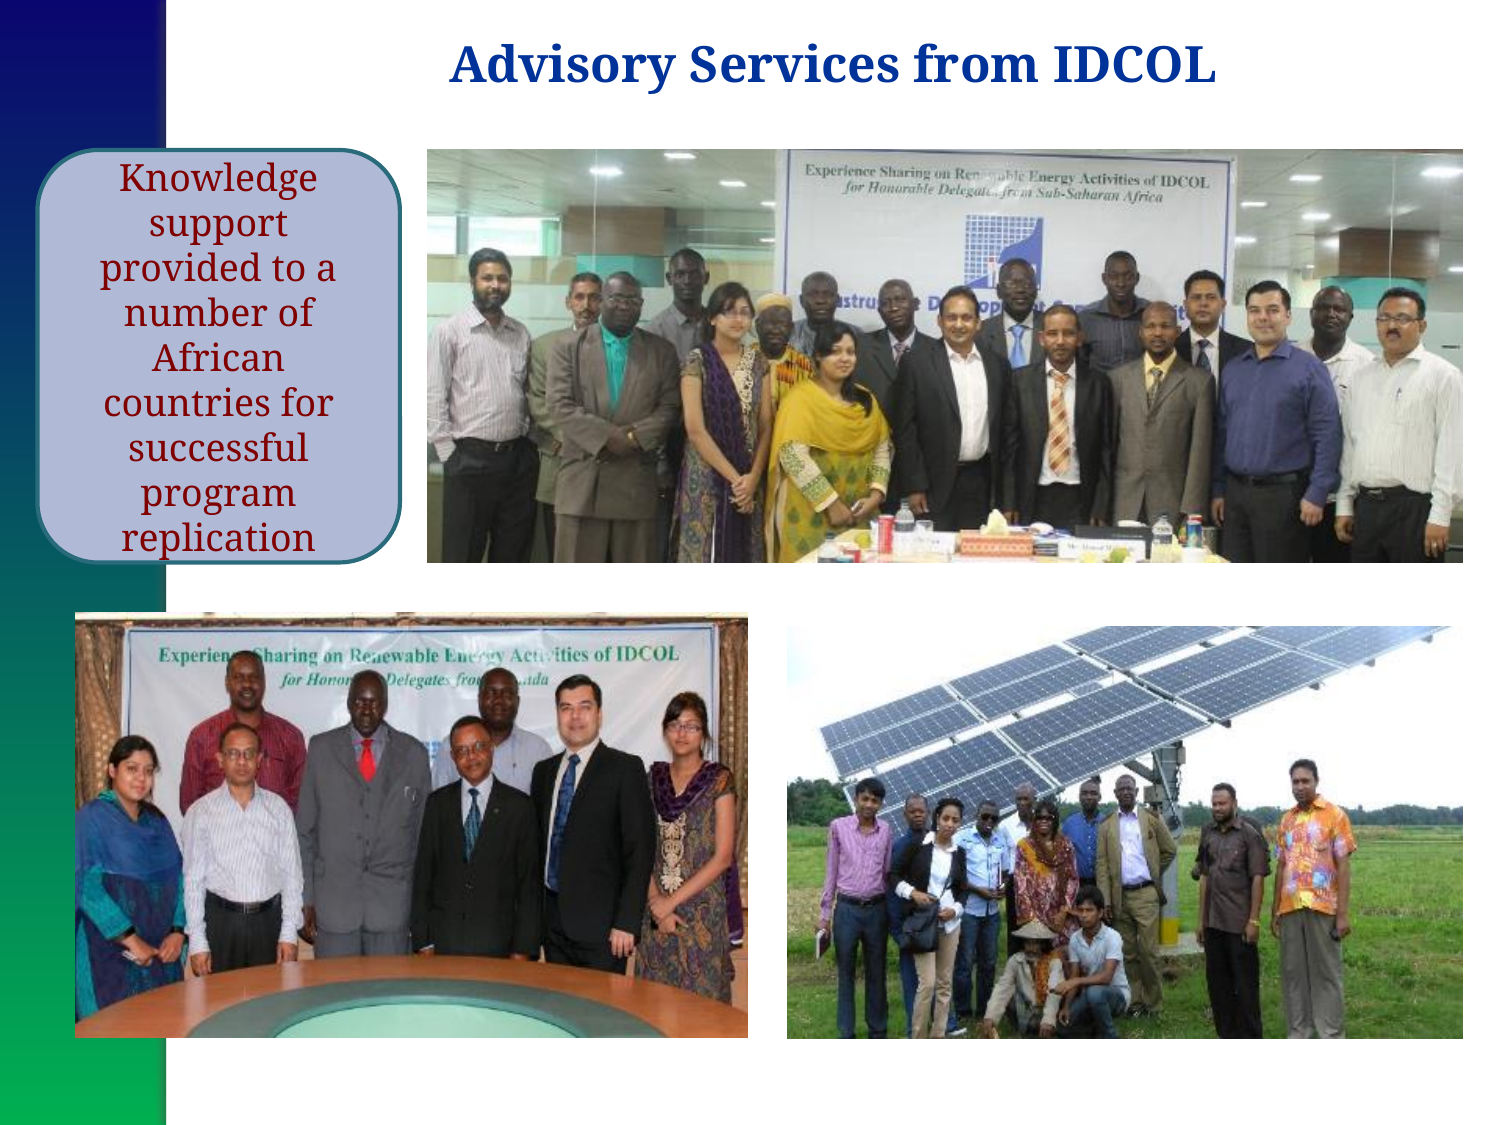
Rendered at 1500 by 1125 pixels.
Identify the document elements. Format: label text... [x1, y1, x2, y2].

picture [74, 612, 749, 1038]
text_box Knowledge support provided to a number of African countries for successful program replication [35, 147, 403, 565]
picture [787, 626, 1463, 1039]
text_box Advisory Services from IDCOL [139, 24, 1500, 100]
picture [427, 149, 1463, 563]
